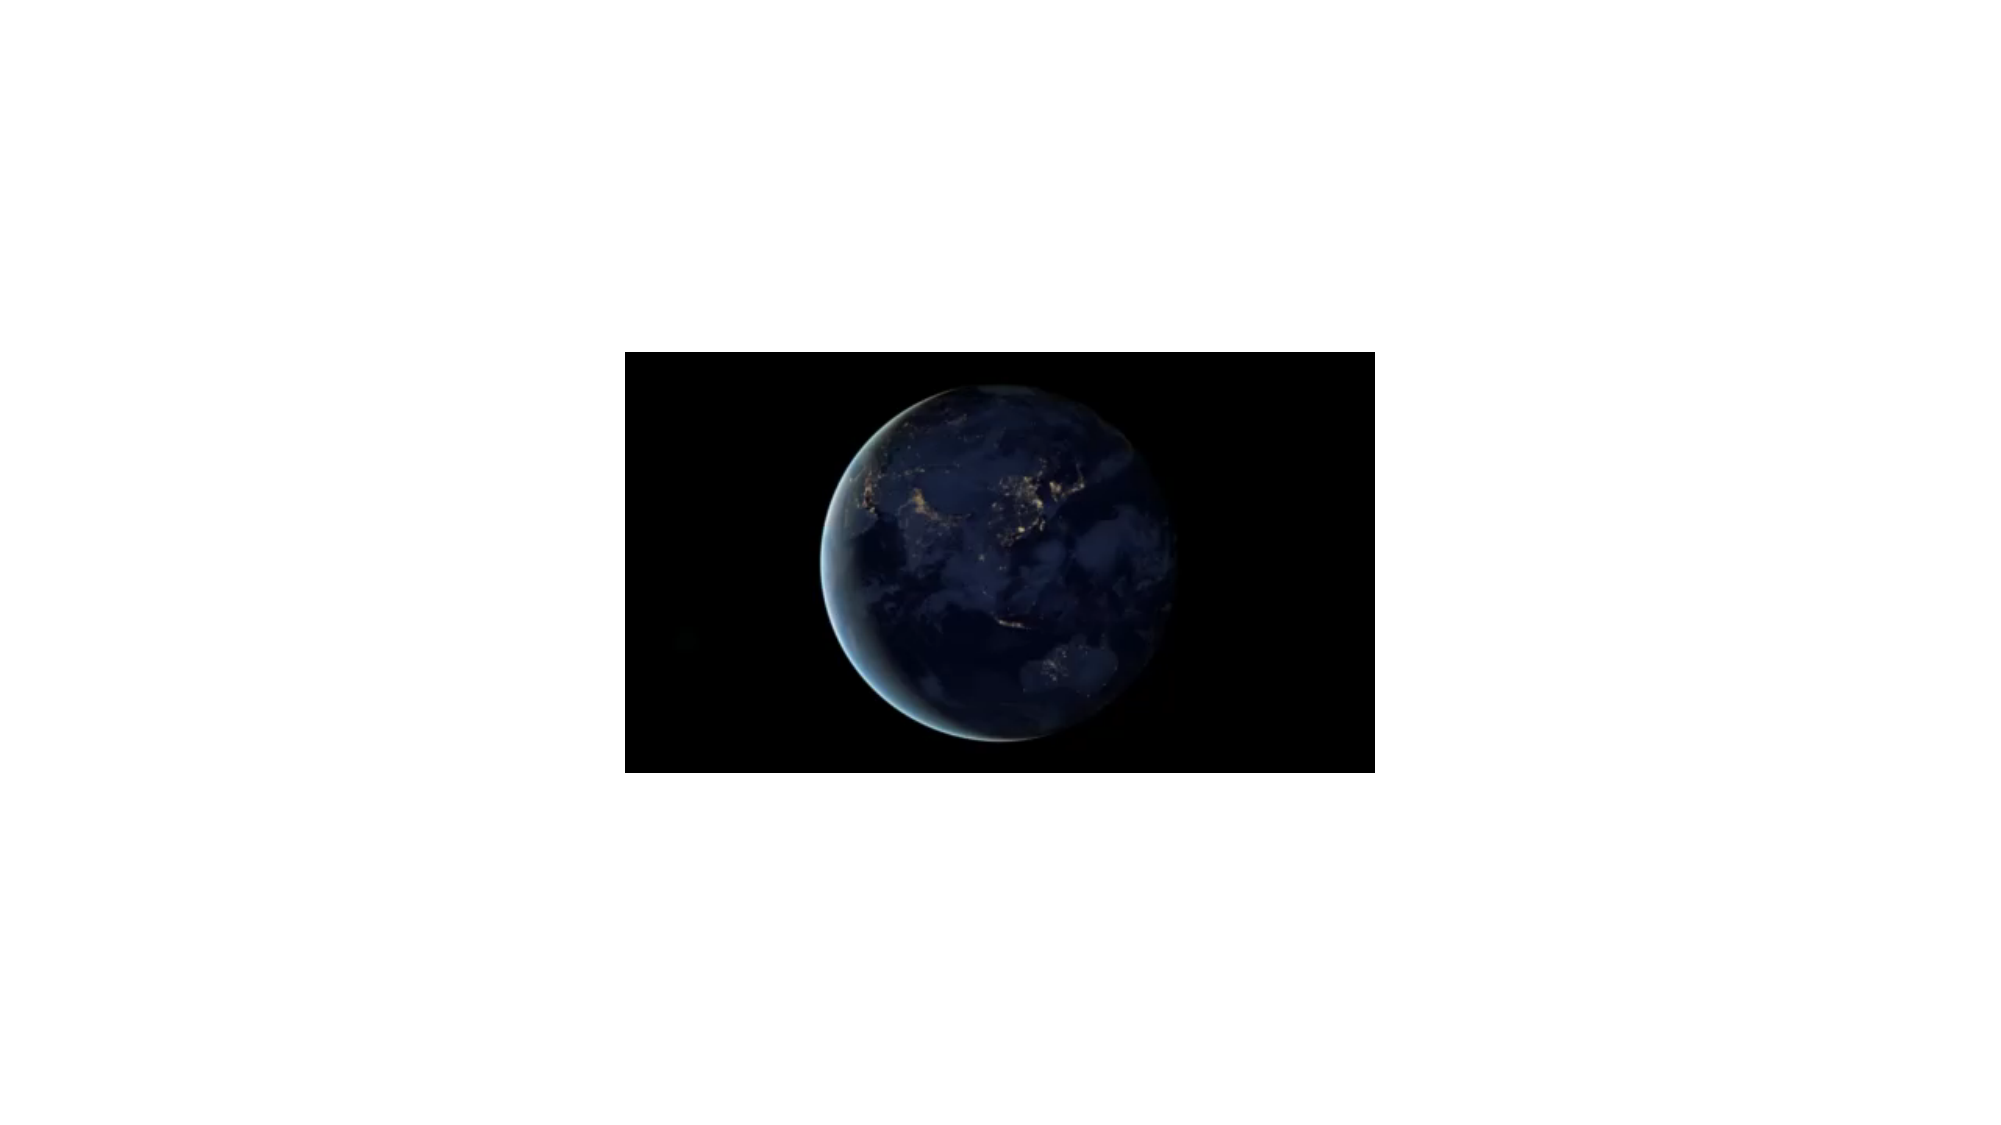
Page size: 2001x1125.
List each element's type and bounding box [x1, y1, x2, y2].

text_box [624, 351, 1375, 774]
